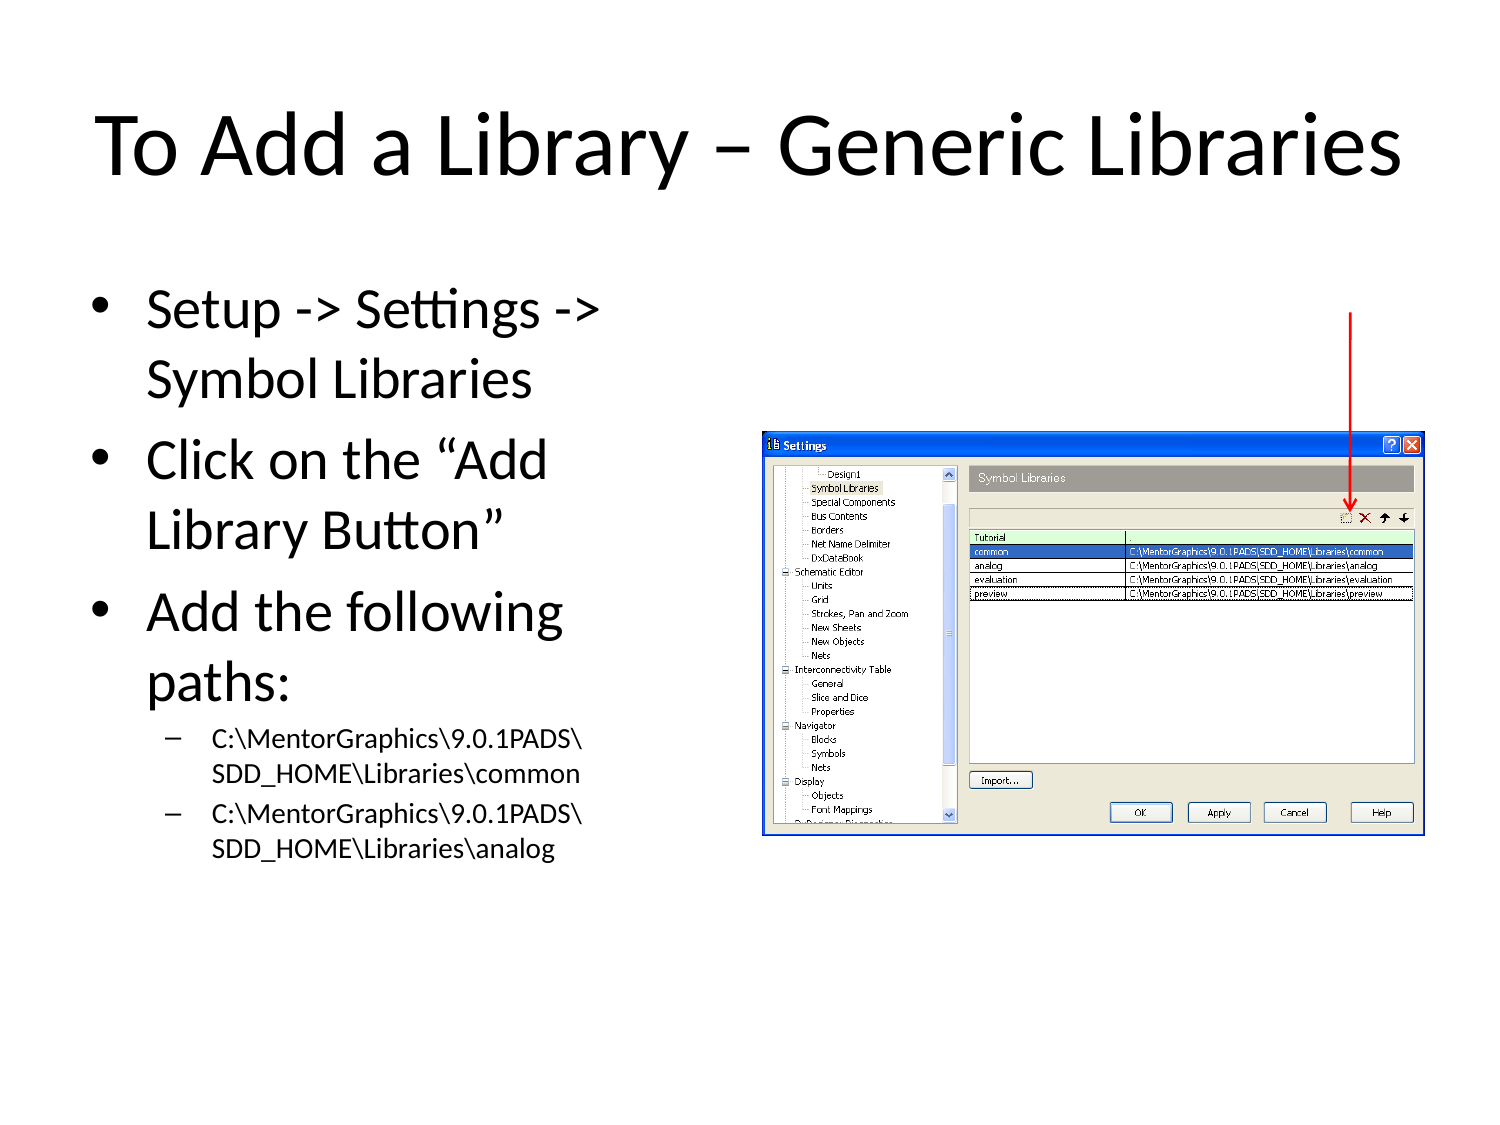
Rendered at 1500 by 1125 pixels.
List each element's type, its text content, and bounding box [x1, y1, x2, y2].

title To Add a Library – Generic Libraries [75, 45, 1425, 233]
list Setup -> Settings -> Symbol Libraries Click on the “Add Library Button” Add the following paths: C:\MentorGraphics\9.0.1PADS\SDD_HOME\Libraries\common C:\MentorGraphics\9.0.1PADS\SDD_HOME\Libraries\analog [75, 262, 738, 1005]
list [762, 431, 1426, 836]
